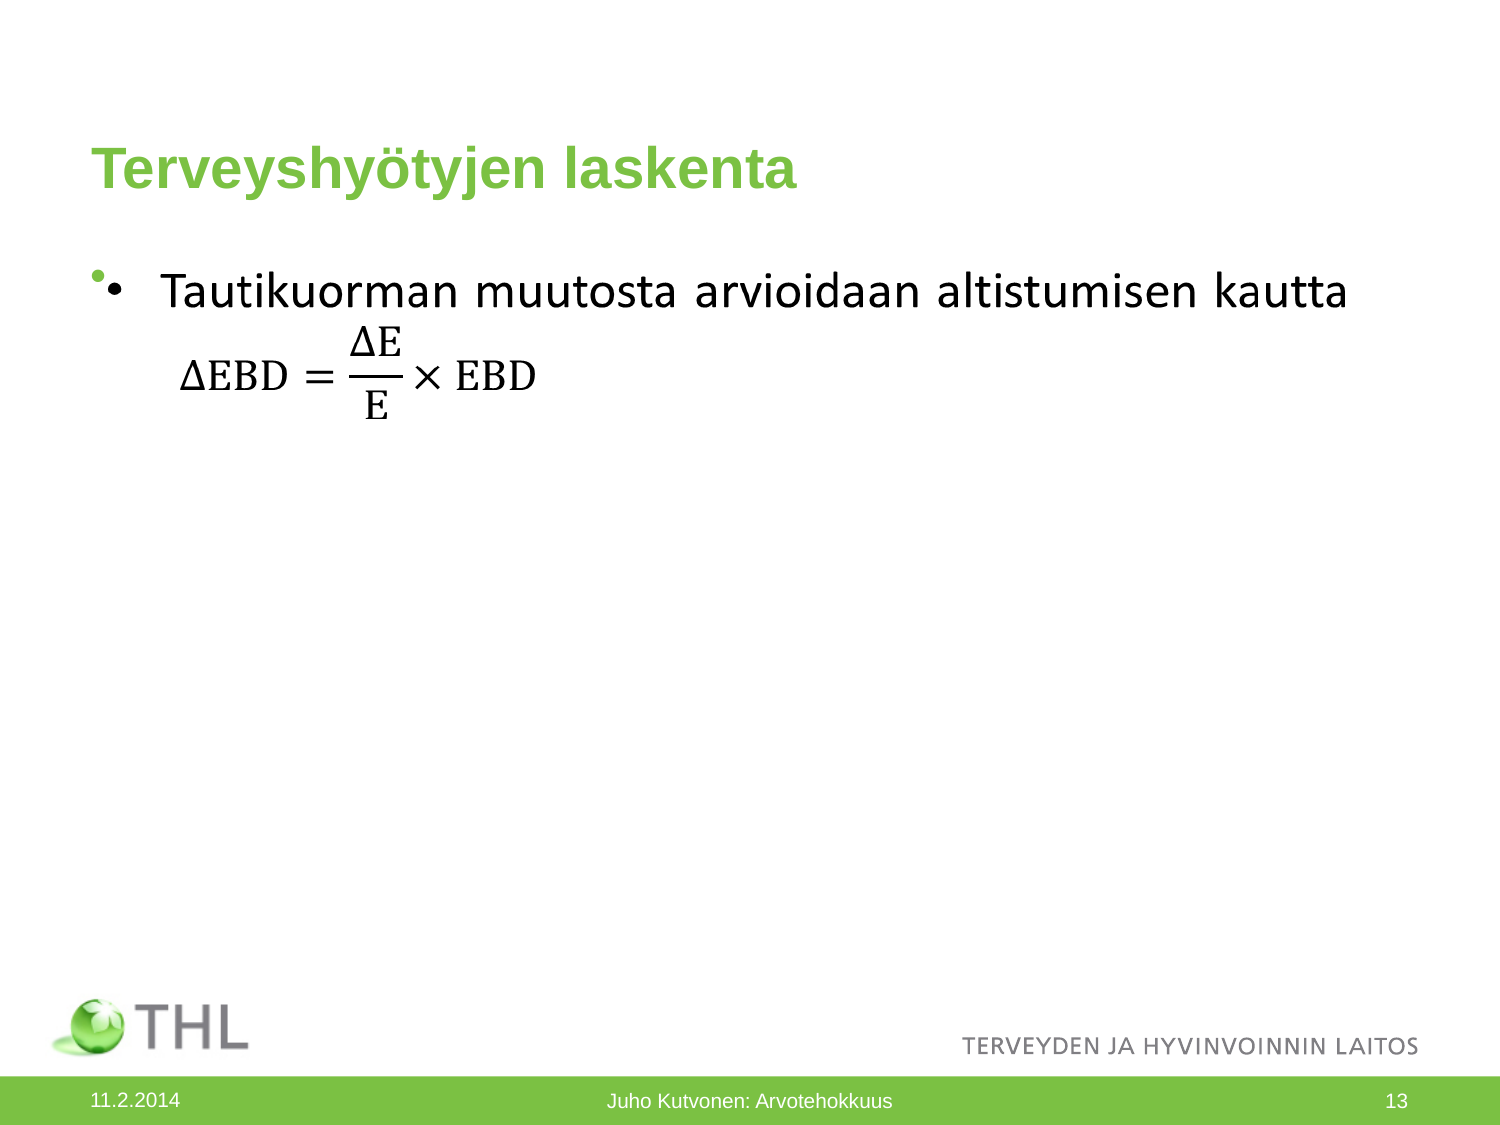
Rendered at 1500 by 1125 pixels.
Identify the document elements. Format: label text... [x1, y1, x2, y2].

list [74, 243, 1424, 965]
picture [24, 983, 275, 1067]
title Terveyshyötyjen laskenta [76, 42, 1424, 209]
slide_number 13 [1245, 1082, 1424, 1118]
footer Juho Kutvonen: Arvotehokkuus [253, 1082, 1245, 1118]
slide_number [74, 1080, 255, 1118]
